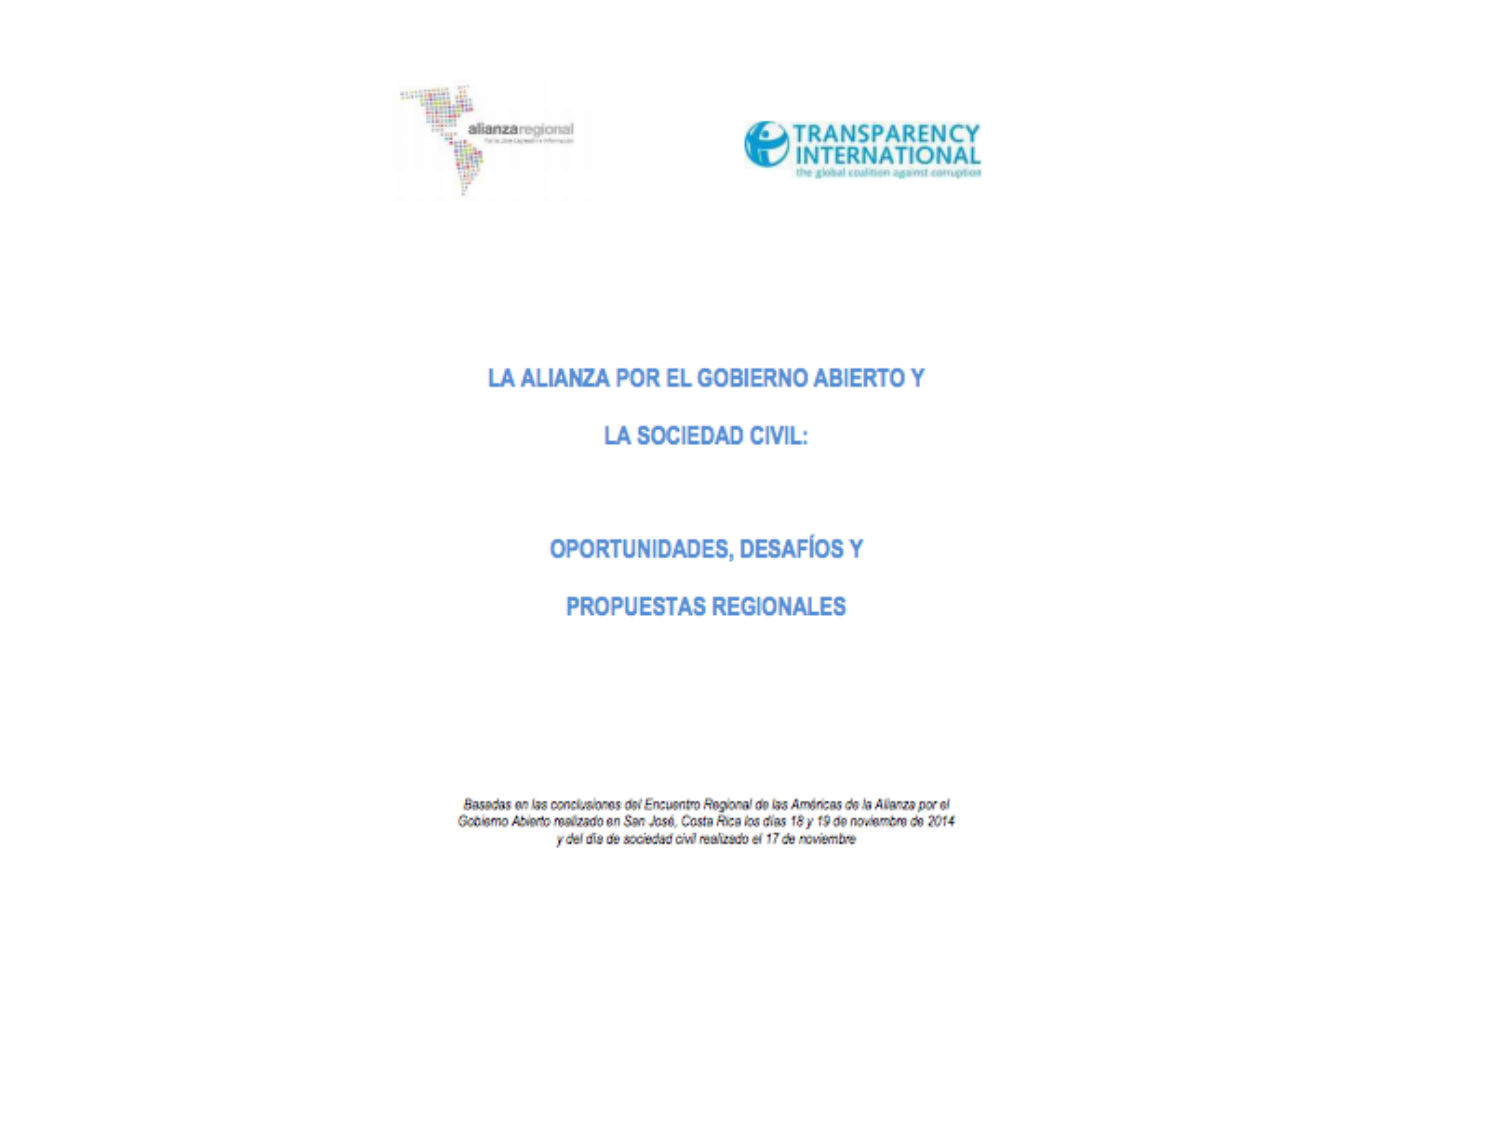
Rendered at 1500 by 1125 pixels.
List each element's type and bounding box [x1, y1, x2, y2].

picture [343, 76, 1067, 941]
